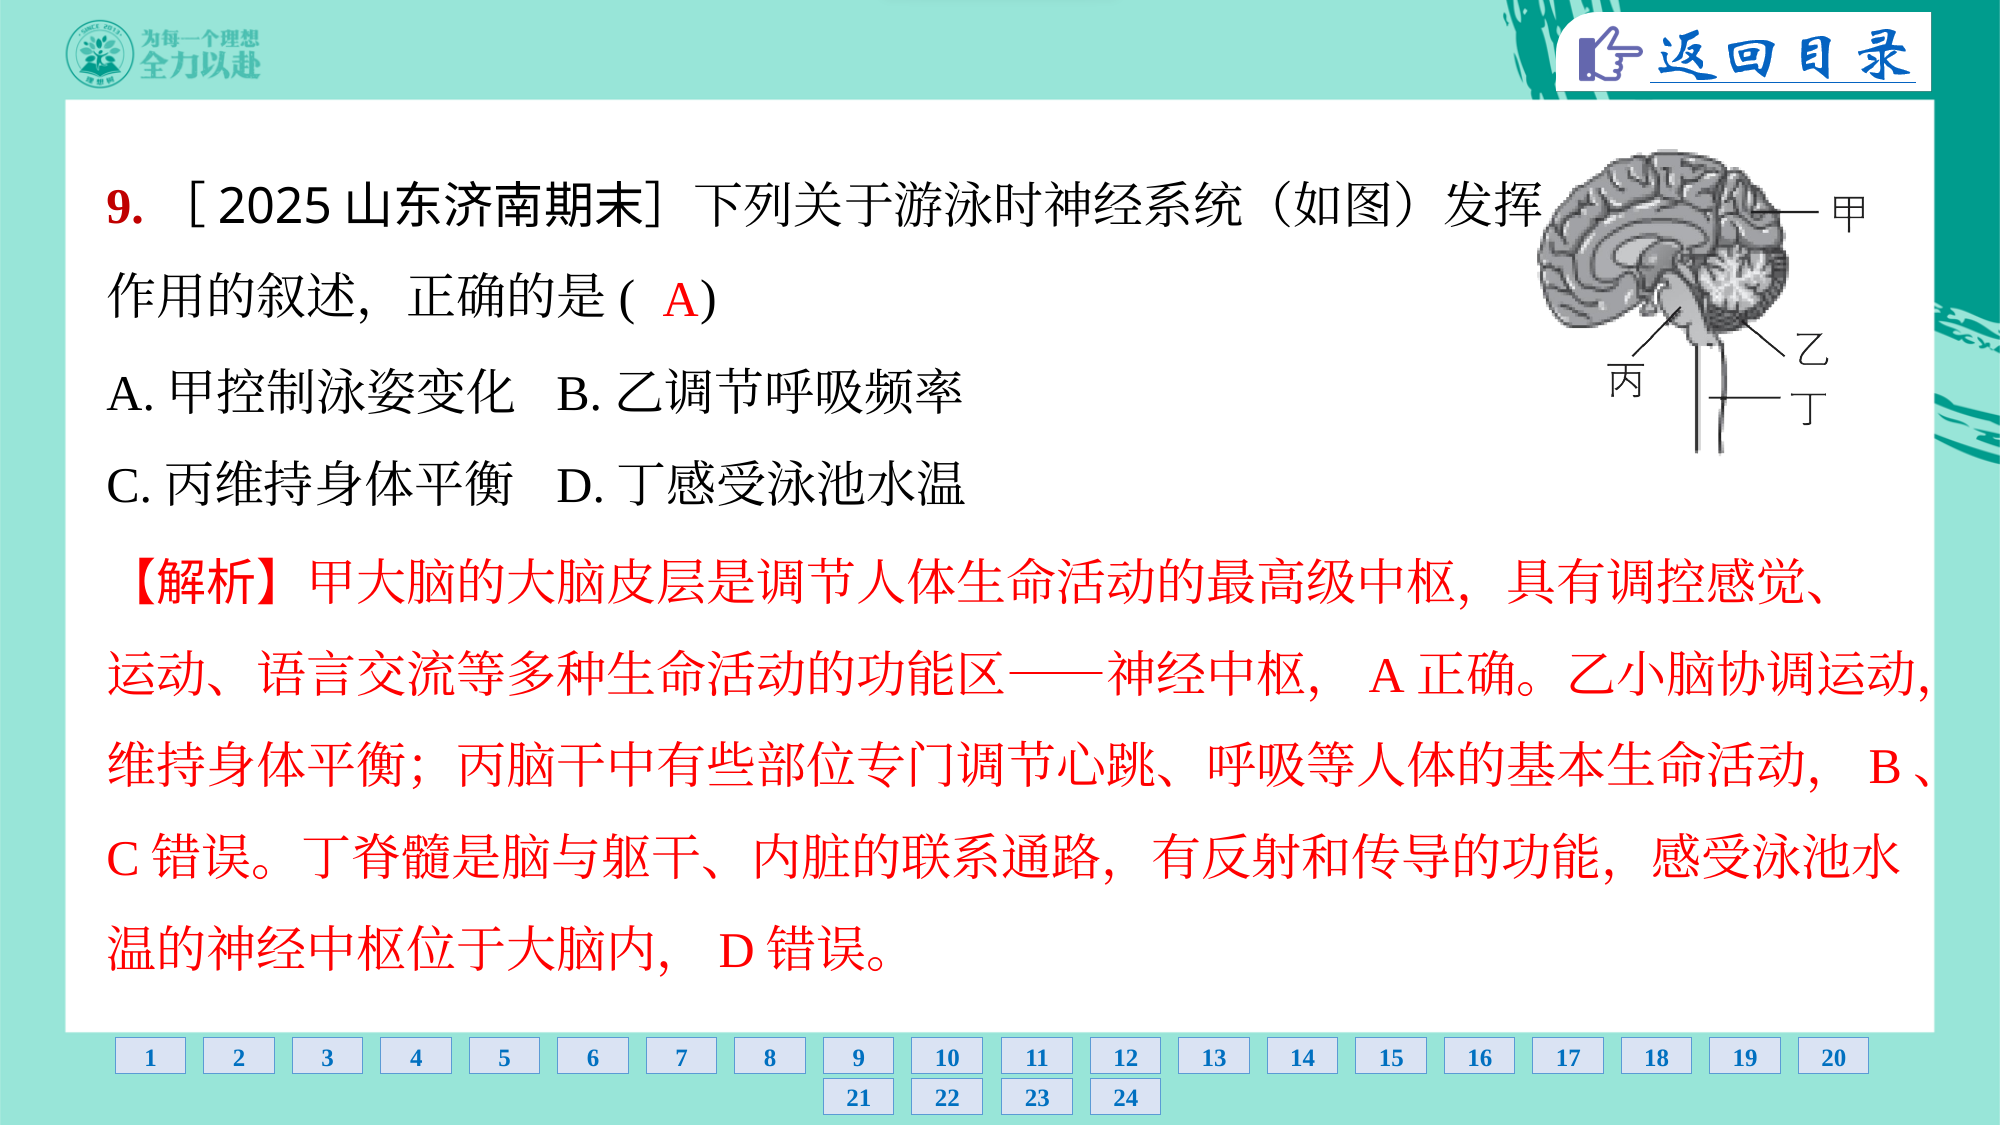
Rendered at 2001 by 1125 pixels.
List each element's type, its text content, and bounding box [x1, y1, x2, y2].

text_box 9.［2025山东济南期末］下列关于游泳时神经系统（如图）发挥 作用的叙述，正确的是( ) [106, 141, 1533, 325]
text_box A.甲控制泳姿变化 B.乙调节呼吸频率 C.丙维持身体平衡 D.丁感受泳池水温 [106, 329, 1533, 513]
picture [0, 0, 2000, 1125]
text_box A [644, 234, 717, 327]
text_box 【解析】甲大脑的大脑皮层是调节人体生命活动的最高级中枢，具有调控感觉、 运动、语言交流等多种生命活动的功能区——神经中枢，A正确。乙小脑协调运动， 维持身体平衡；丙脑干中有些部位专门调节心跳、呼吸等人体的基本生命活动，B、 C错误。丁脊髓是脑与躯干、内脏的联系通路，有反射和传导的功能，感受泳池水 温的神经中枢位于大脑内，D错误。 [106, 518, 1895, 978]
